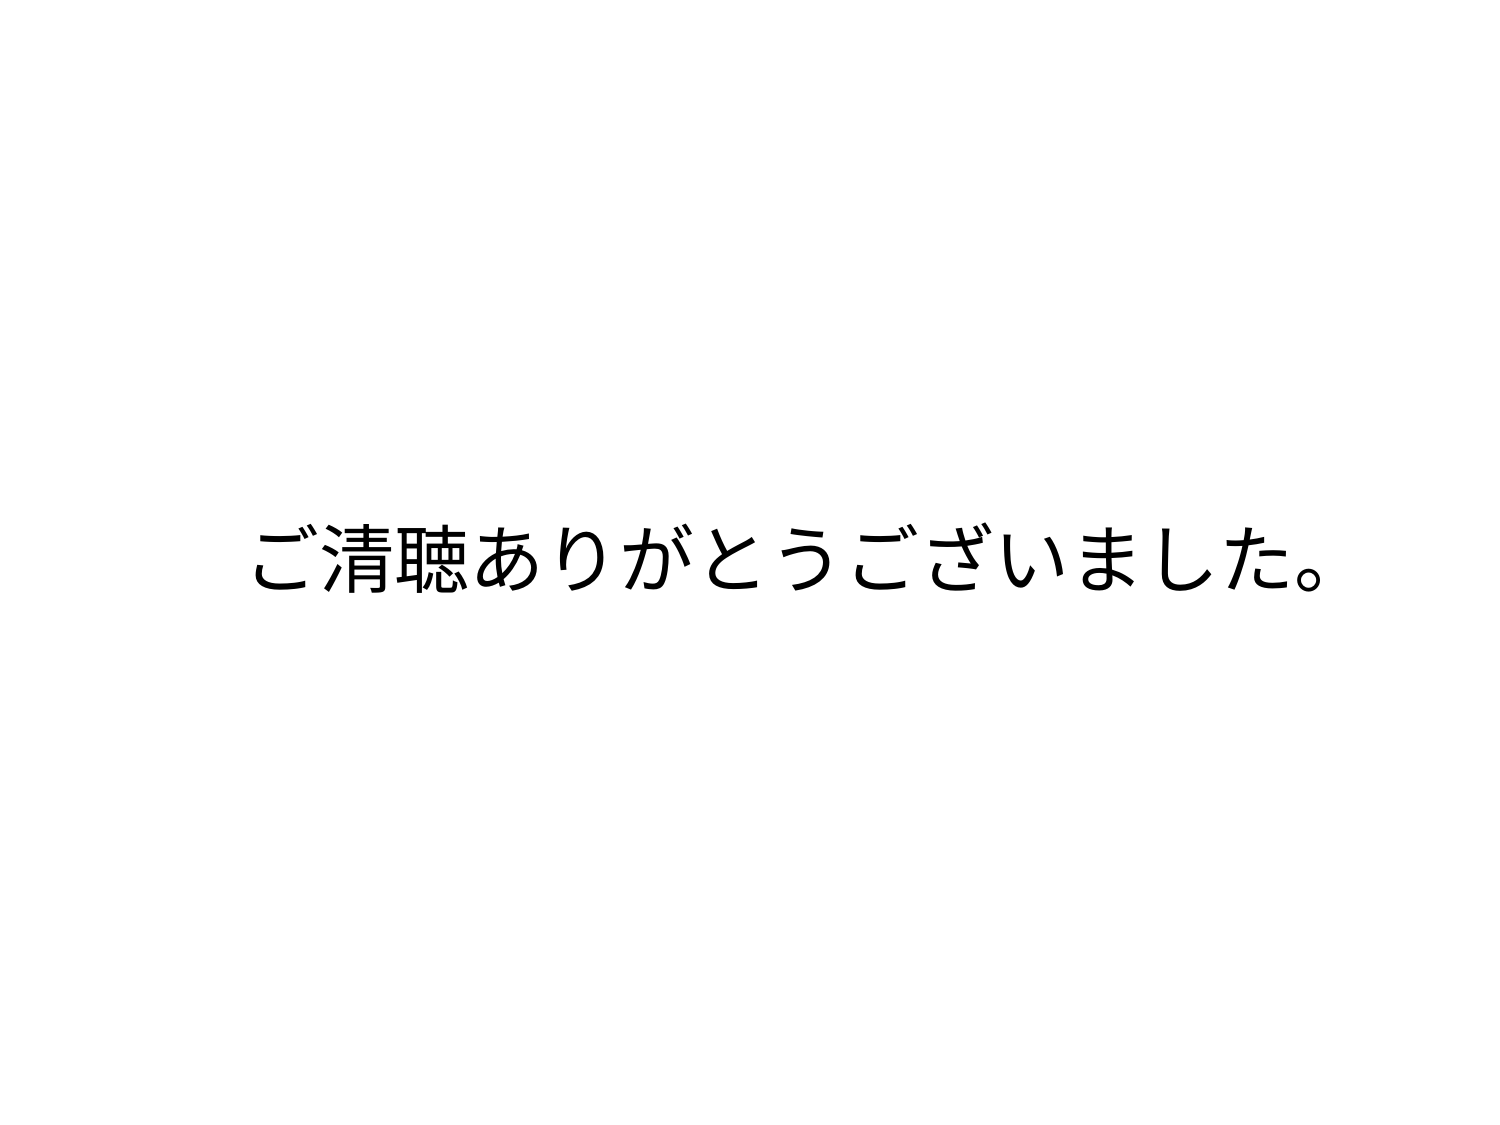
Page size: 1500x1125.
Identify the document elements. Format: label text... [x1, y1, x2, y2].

text_box ご清聴ありがとうございました。 [229, 505, 1384, 610]
